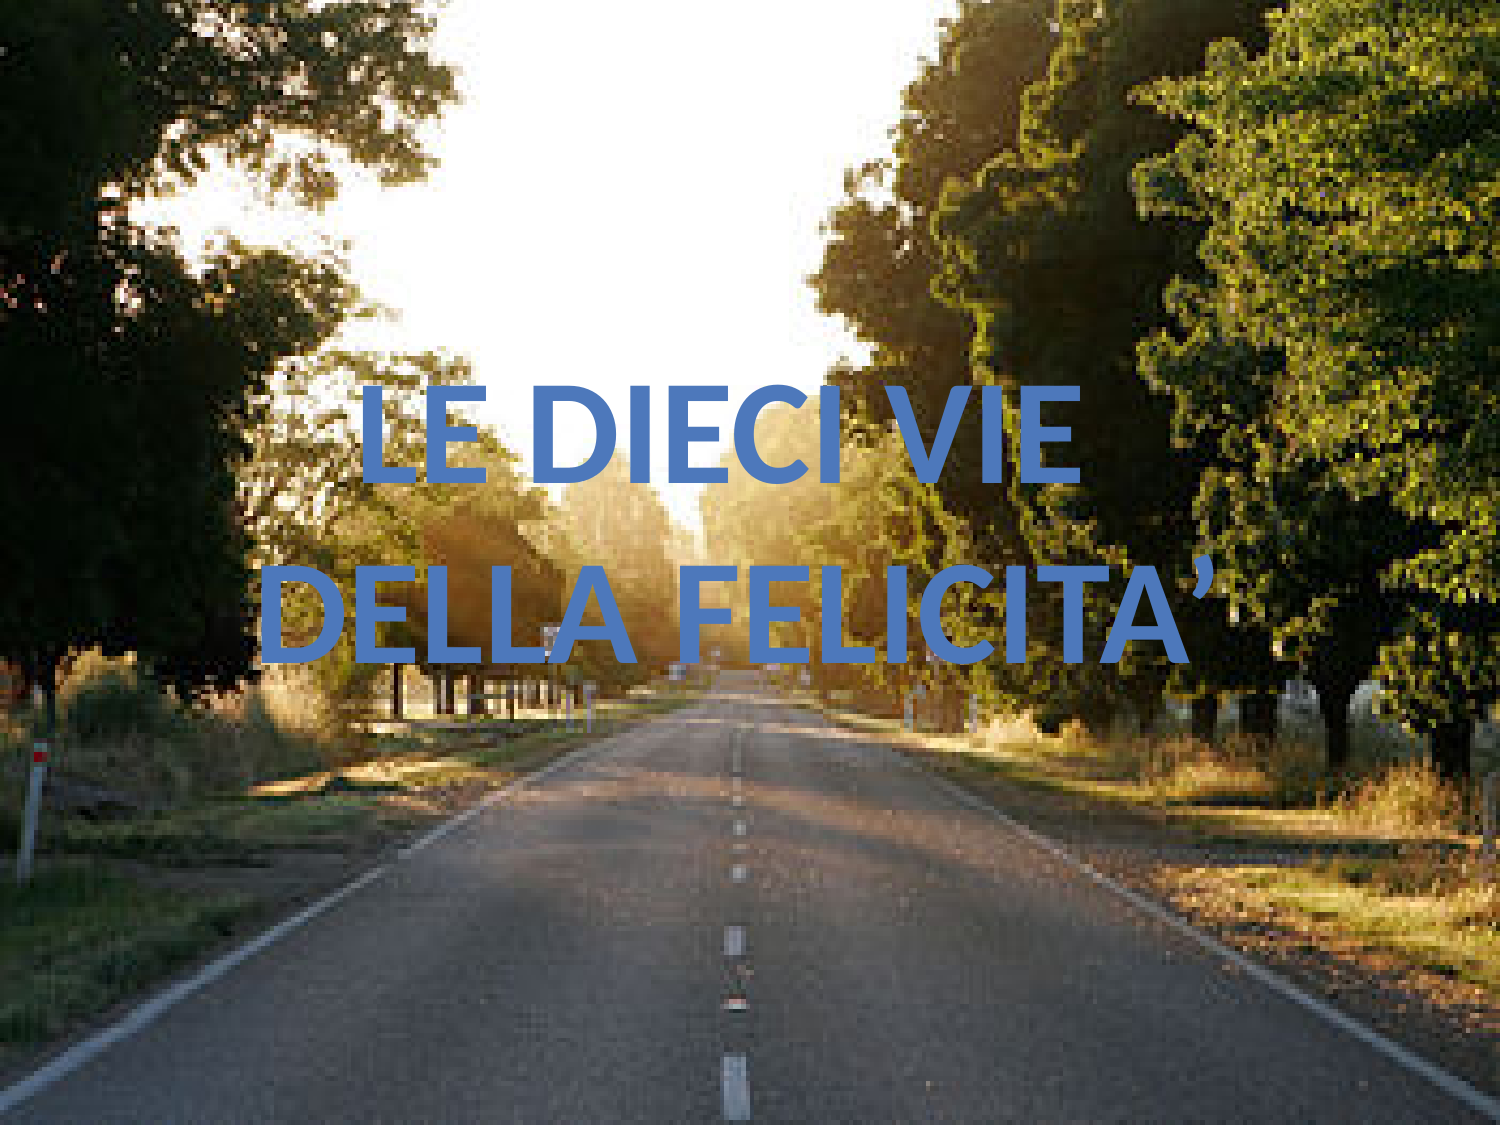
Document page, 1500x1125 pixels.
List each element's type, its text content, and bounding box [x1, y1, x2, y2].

picture [0, 0, 1500, 1125]
text_box LE DIECI VIE DELLA FELICITA’ [147, 326, 1329, 702]
